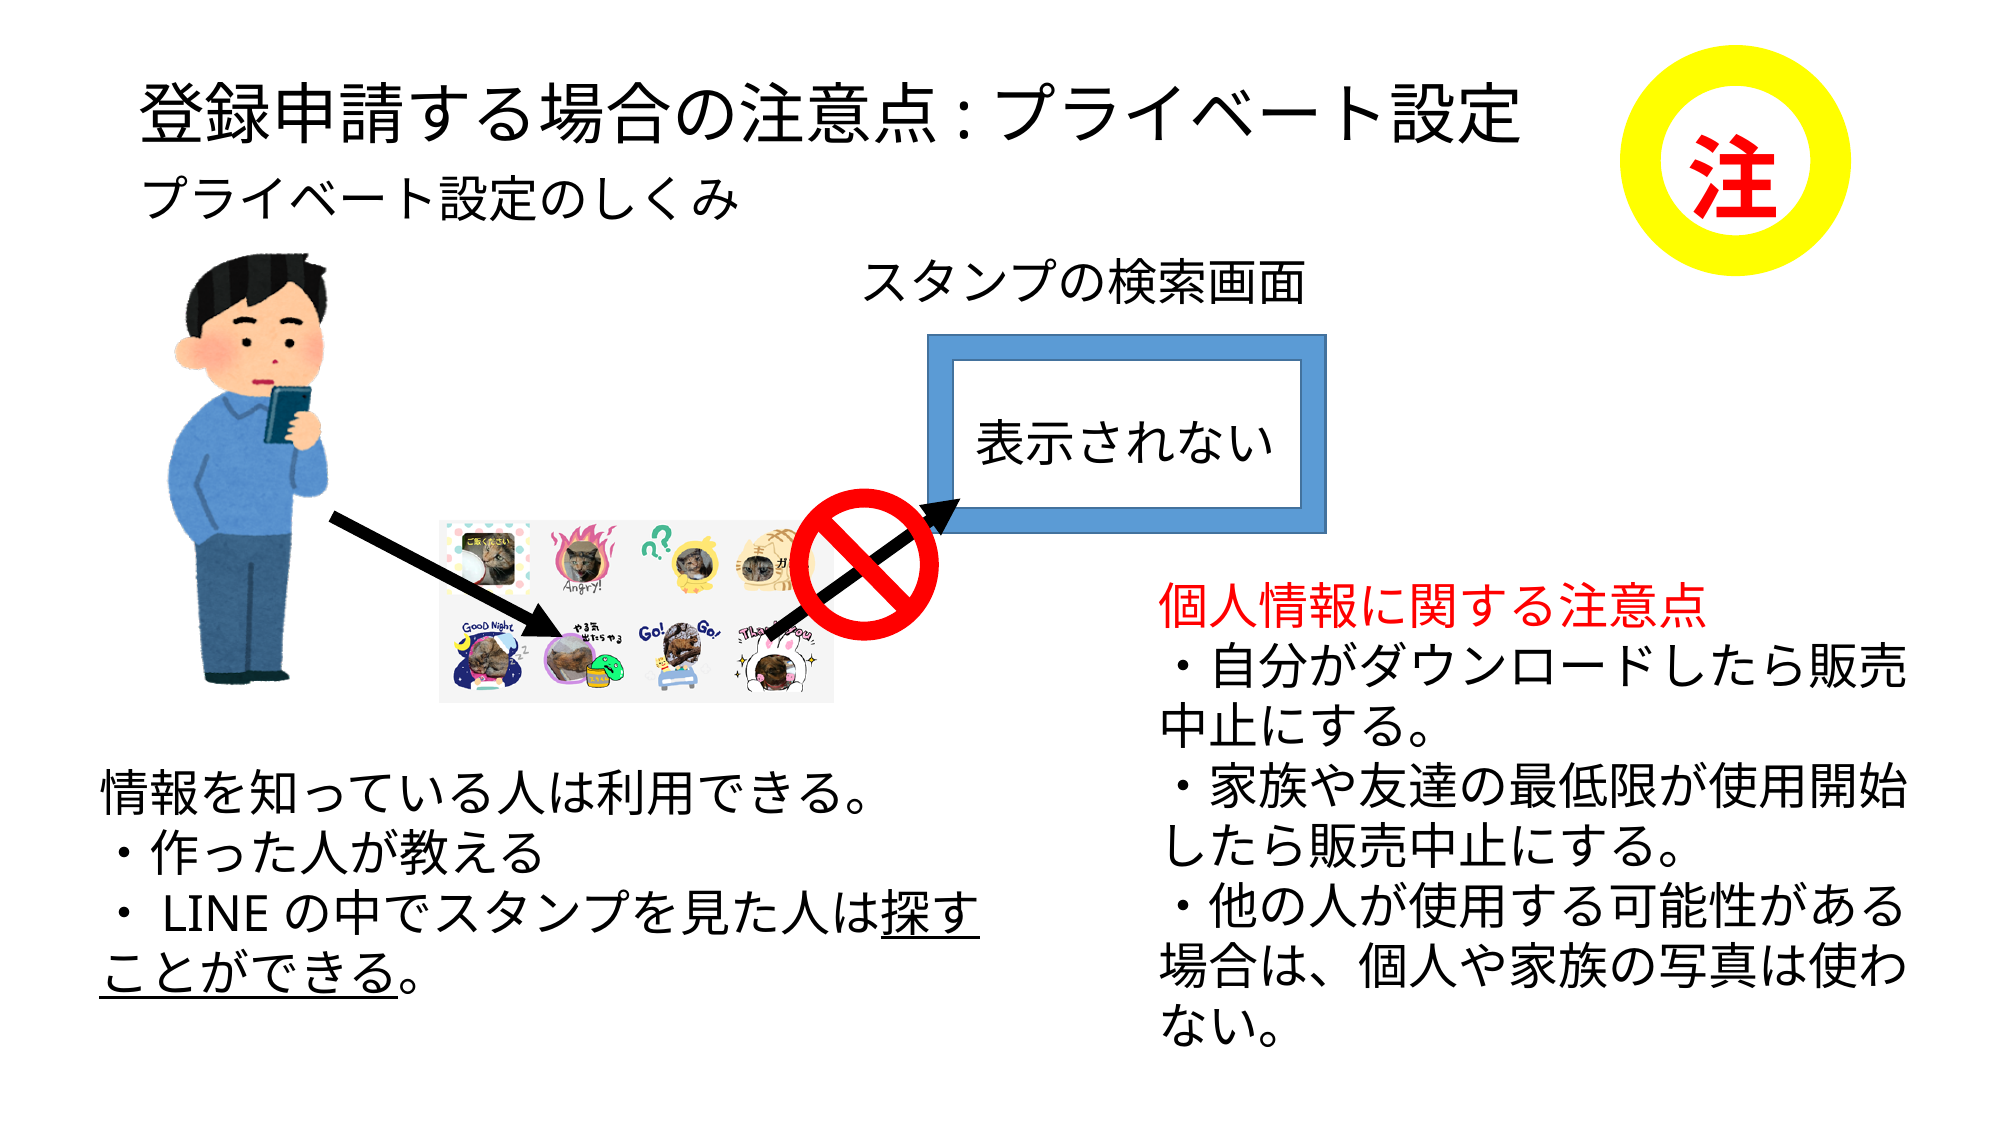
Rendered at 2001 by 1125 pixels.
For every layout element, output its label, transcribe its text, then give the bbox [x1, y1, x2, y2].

text_box 登録申請する場合の注意点:プライベート設定 [123, 64, 1566, 160]
text_box [961, 479, 1327, 534]
picture [438, 515, 834, 703]
text_box プライベート設定のしくみ [123, 160, 1621, 236]
text_box [841, 637, 887, 641]
text_box 情報を知っている人は利用できる。 ・作った人が教える ・LINEの中でスタンプを見た人は探すことができる。 [84, 754, 1042, 1010]
picture [74, 244, 426, 695]
text_box 個人情報に関する注意点 ・自分がダウンロードしたら販売中止にする。 ・家族や友達の最低限が使用開始したら販売中止にする。 ・他の人が使用する可能性がある場合は、個人や家族の写真は使わない。 [1143, 567, 1936, 1063]
text_box [927, 334, 1327, 498]
text_box 表示されない [960, 404, 1343, 479]
text_box スタンプの検索画面 [844, 243, 1388, 378]
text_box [767, 498, 961, 637]
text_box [1621, 46, 1850, 276]
text_box [828, 488, 901, 498]
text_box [331, 516, 563, 637]
